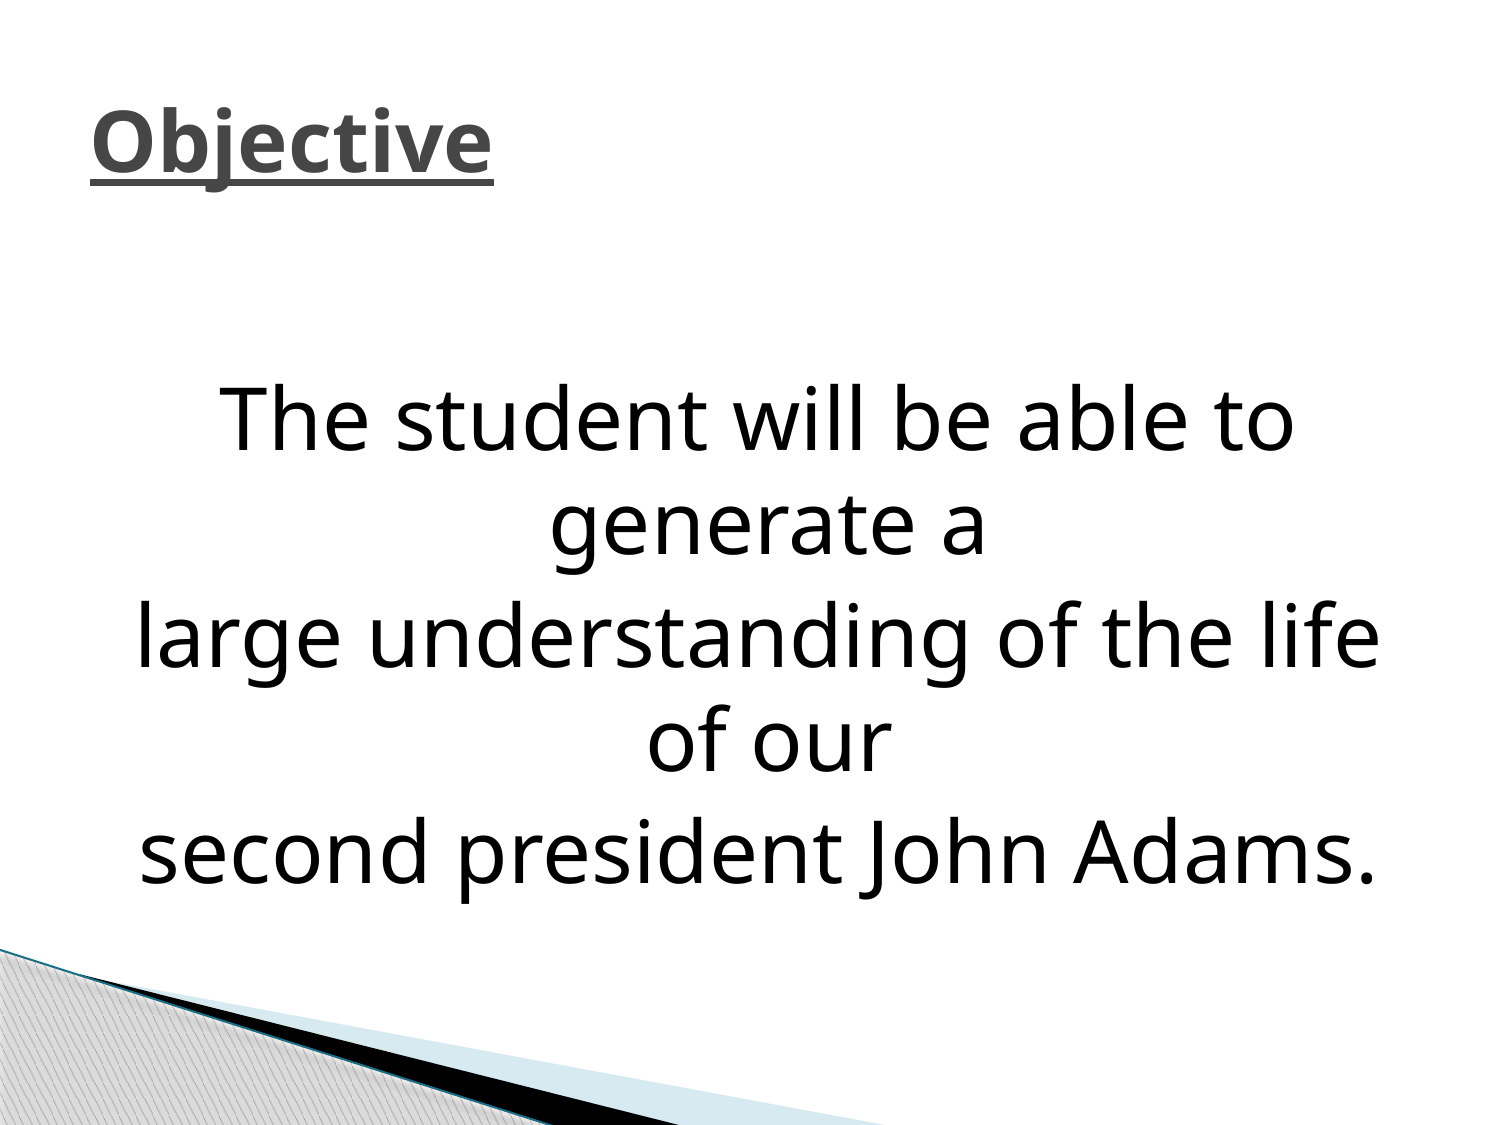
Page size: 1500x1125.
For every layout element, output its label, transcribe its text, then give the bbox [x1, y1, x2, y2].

title Objective [75, 45, 1425, 233]
list The student will be able to generate a large understanding of the life of our second president John Adams. [75, 243, 1425, 986]
